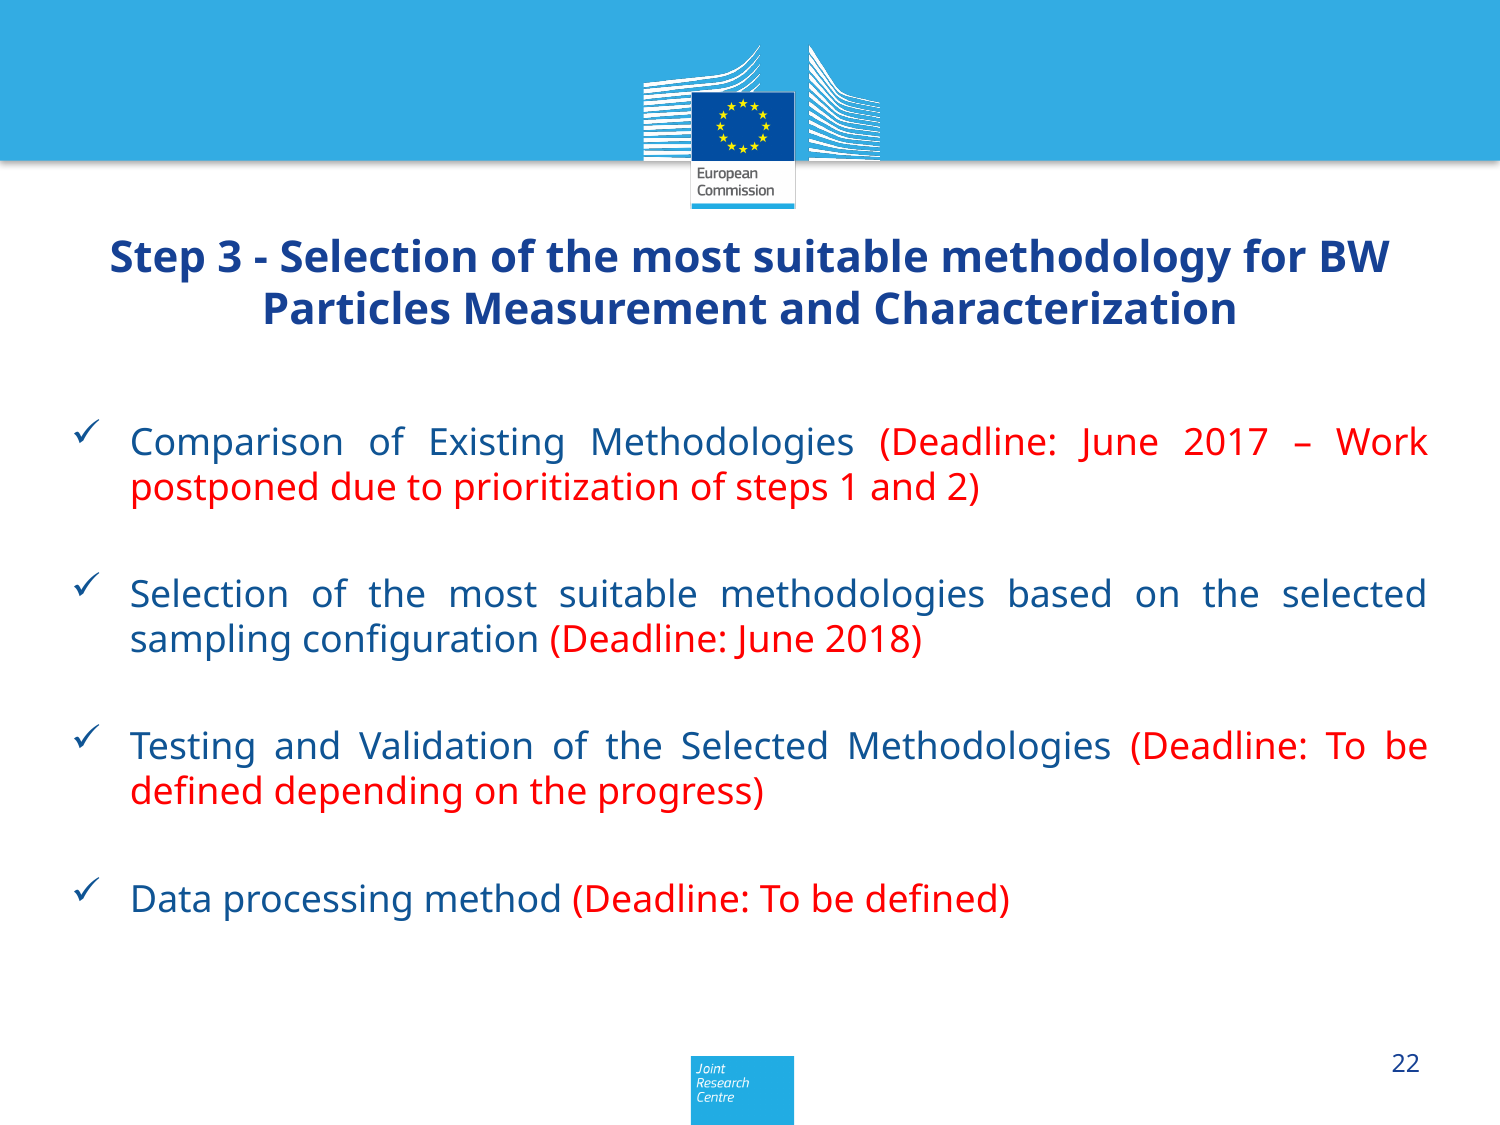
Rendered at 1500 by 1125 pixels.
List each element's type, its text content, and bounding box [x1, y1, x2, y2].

text_box Step 3 - Selection of the most suitable methodology for BW Particles Measurement and Characterization [29, 212, 1471, 350]
text_box Comparison of Existing Methodologies (Deadline: June 2017 – Work postponed due to prioritization of steps 1 and 2) Selection of the most suitable methodologies based on the selected sampling configuration (Deadline: June 2018) Testing and Validation of the Selected Methodologies (Deadline: To be defined depending on the progress) Data processing method (Deadline: To be defined) [55, 349, 1444, 988]
